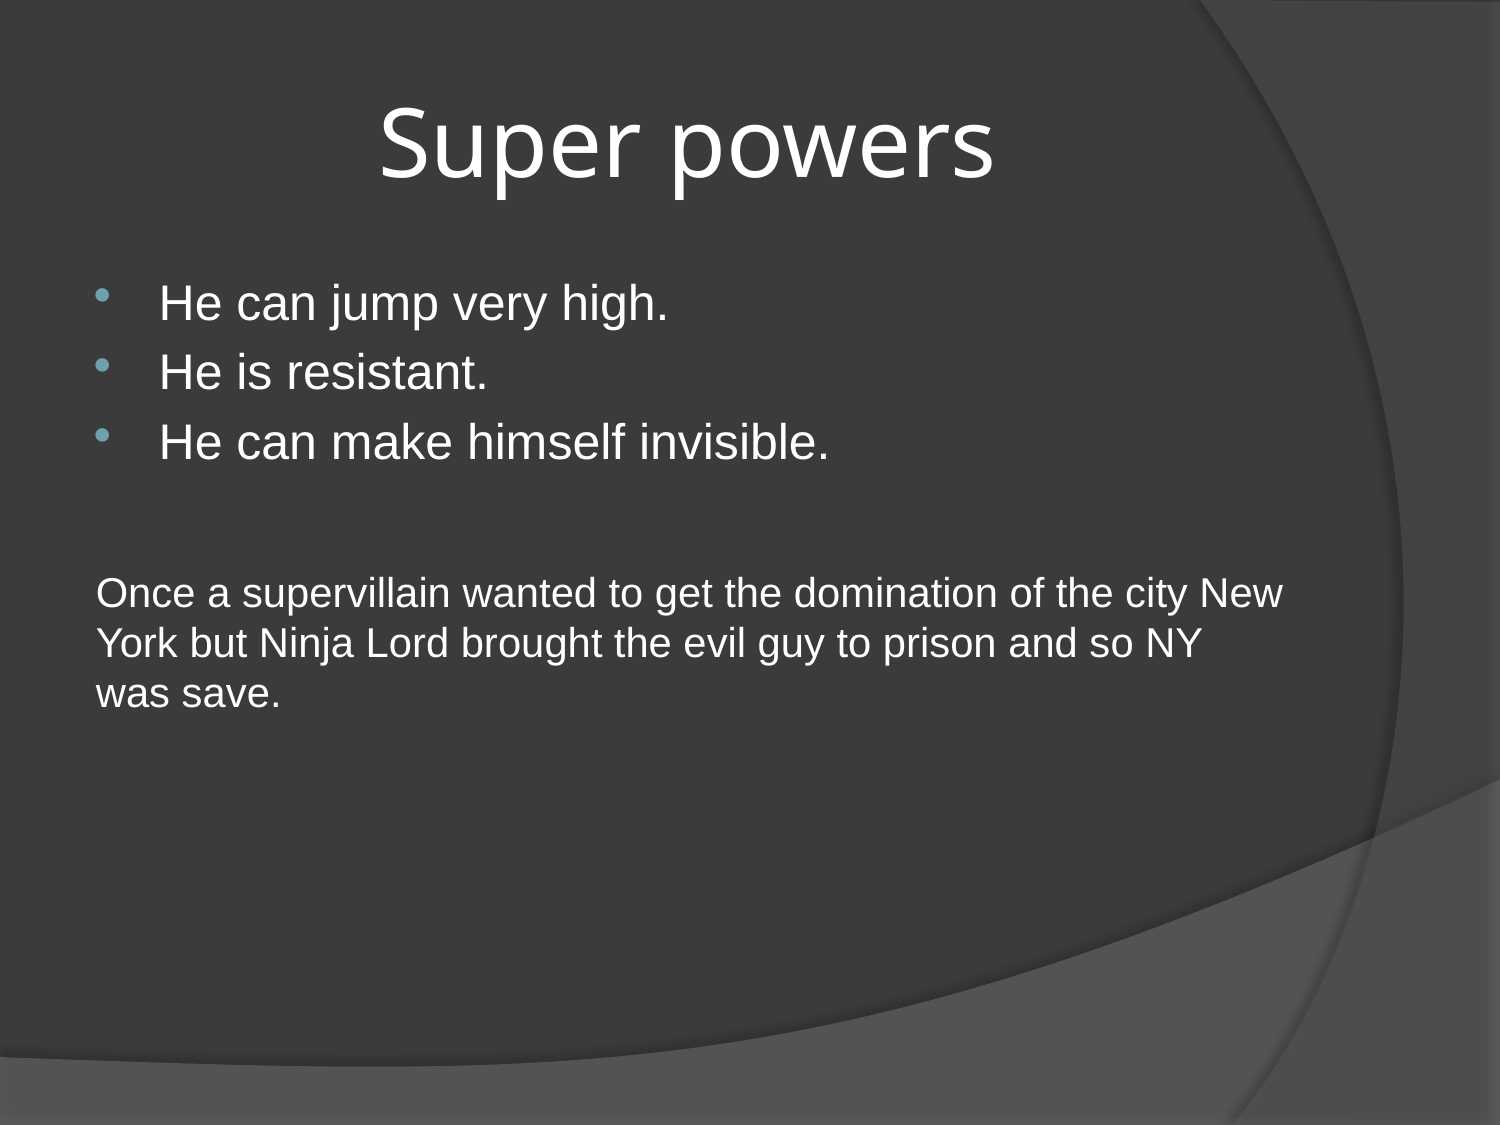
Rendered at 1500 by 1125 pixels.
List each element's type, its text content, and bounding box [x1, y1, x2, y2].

title Super powers [75, 45, 1300, 233]
list He can jump very high. He is resistant. He can make himself invisible. Once a supervillain wanted to get the domination of the city New York but Ninja Lord brought the evil guy to prison and so NY was save. [75, 262, 1300, 1005]
